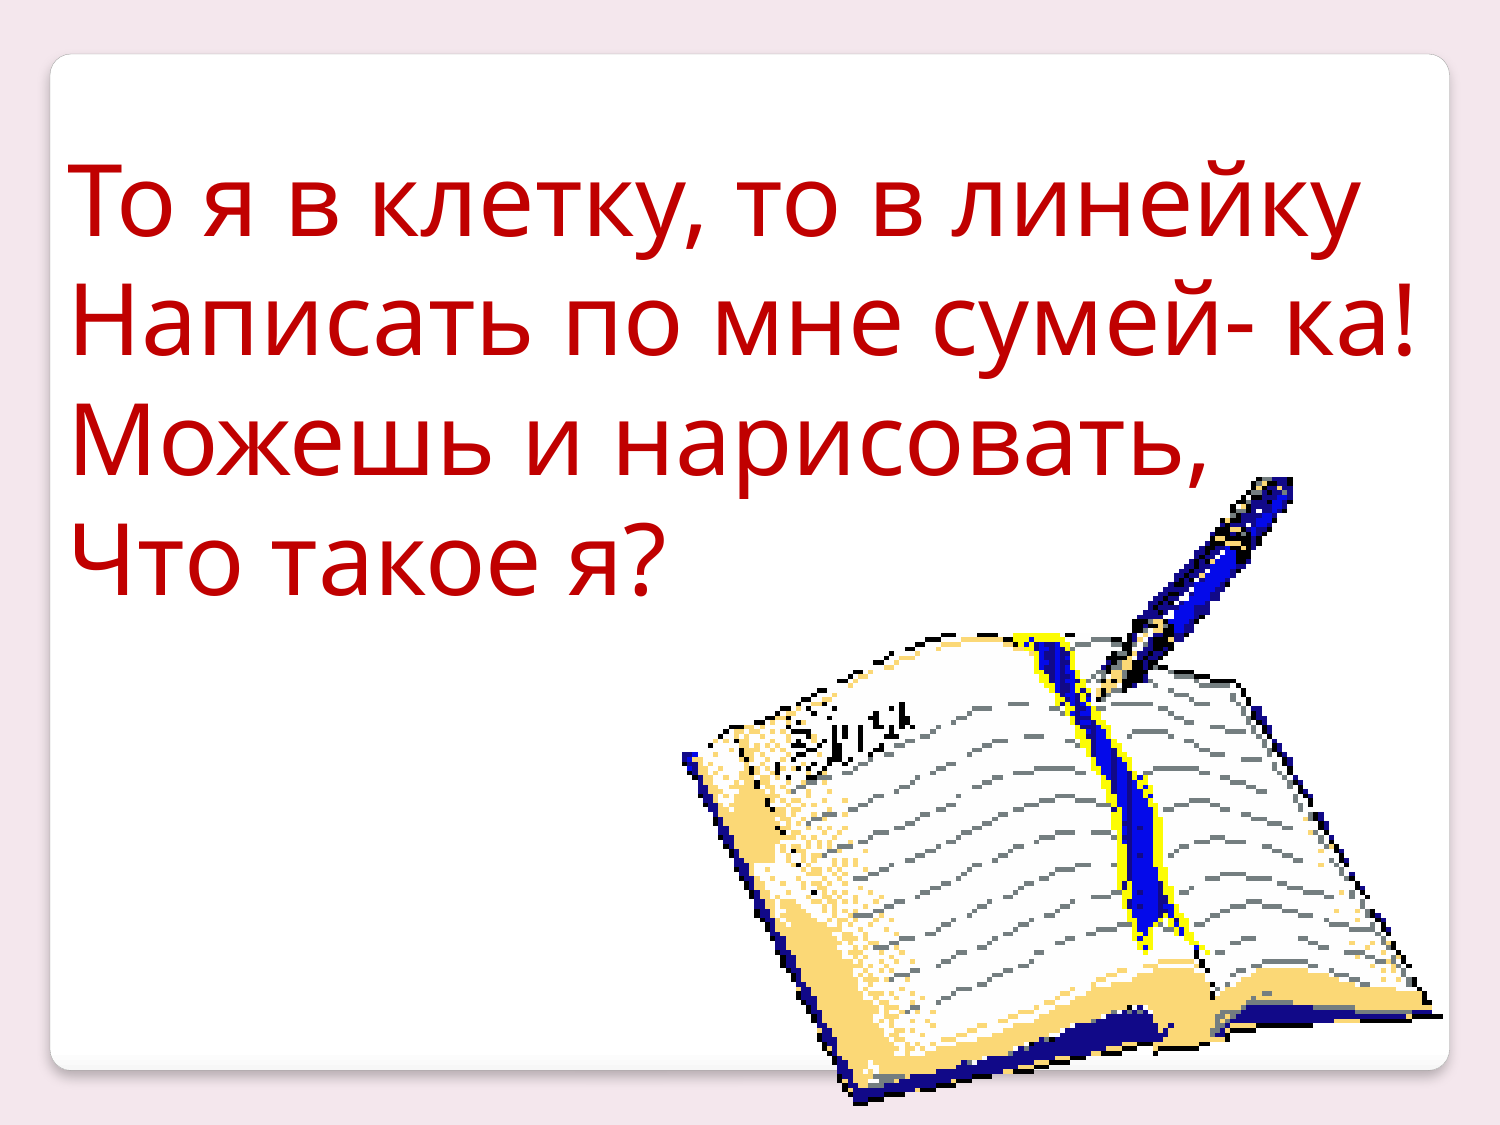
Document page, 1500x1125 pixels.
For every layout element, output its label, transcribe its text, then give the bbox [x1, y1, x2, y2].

text_box То я в клетку, то в линейку Написать по мне сумей- ка! Можешь и нарисовать, Что такое я? [53, 128, 1500, 624]
picture [667, 445, 1500, 1125]
